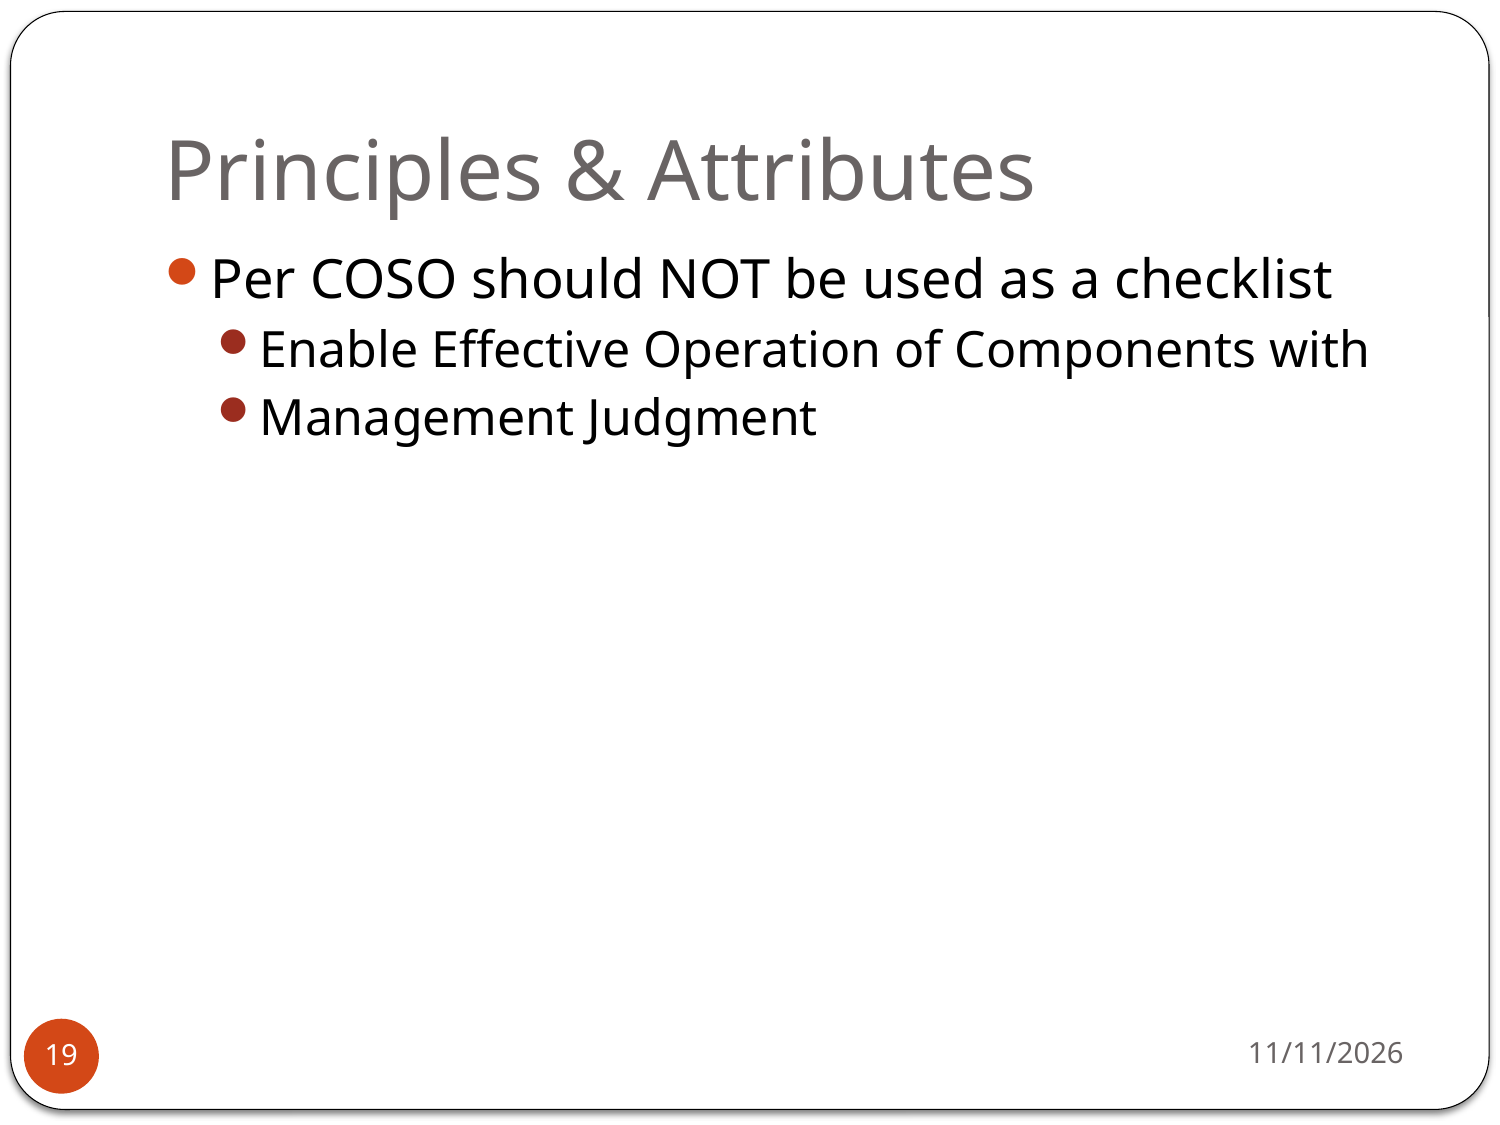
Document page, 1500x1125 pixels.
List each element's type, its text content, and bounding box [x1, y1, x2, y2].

title Principles & Attributes [150, 45, 1425, 233]
list Per COSO should NOT be used as a checklist Enable Effective Operation of Components with Management Judgment [150, 237, 1425, 988]
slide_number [1012, 1015, 1419, 1094]
slide_number 19 [23, 1018, 99, 1094]
